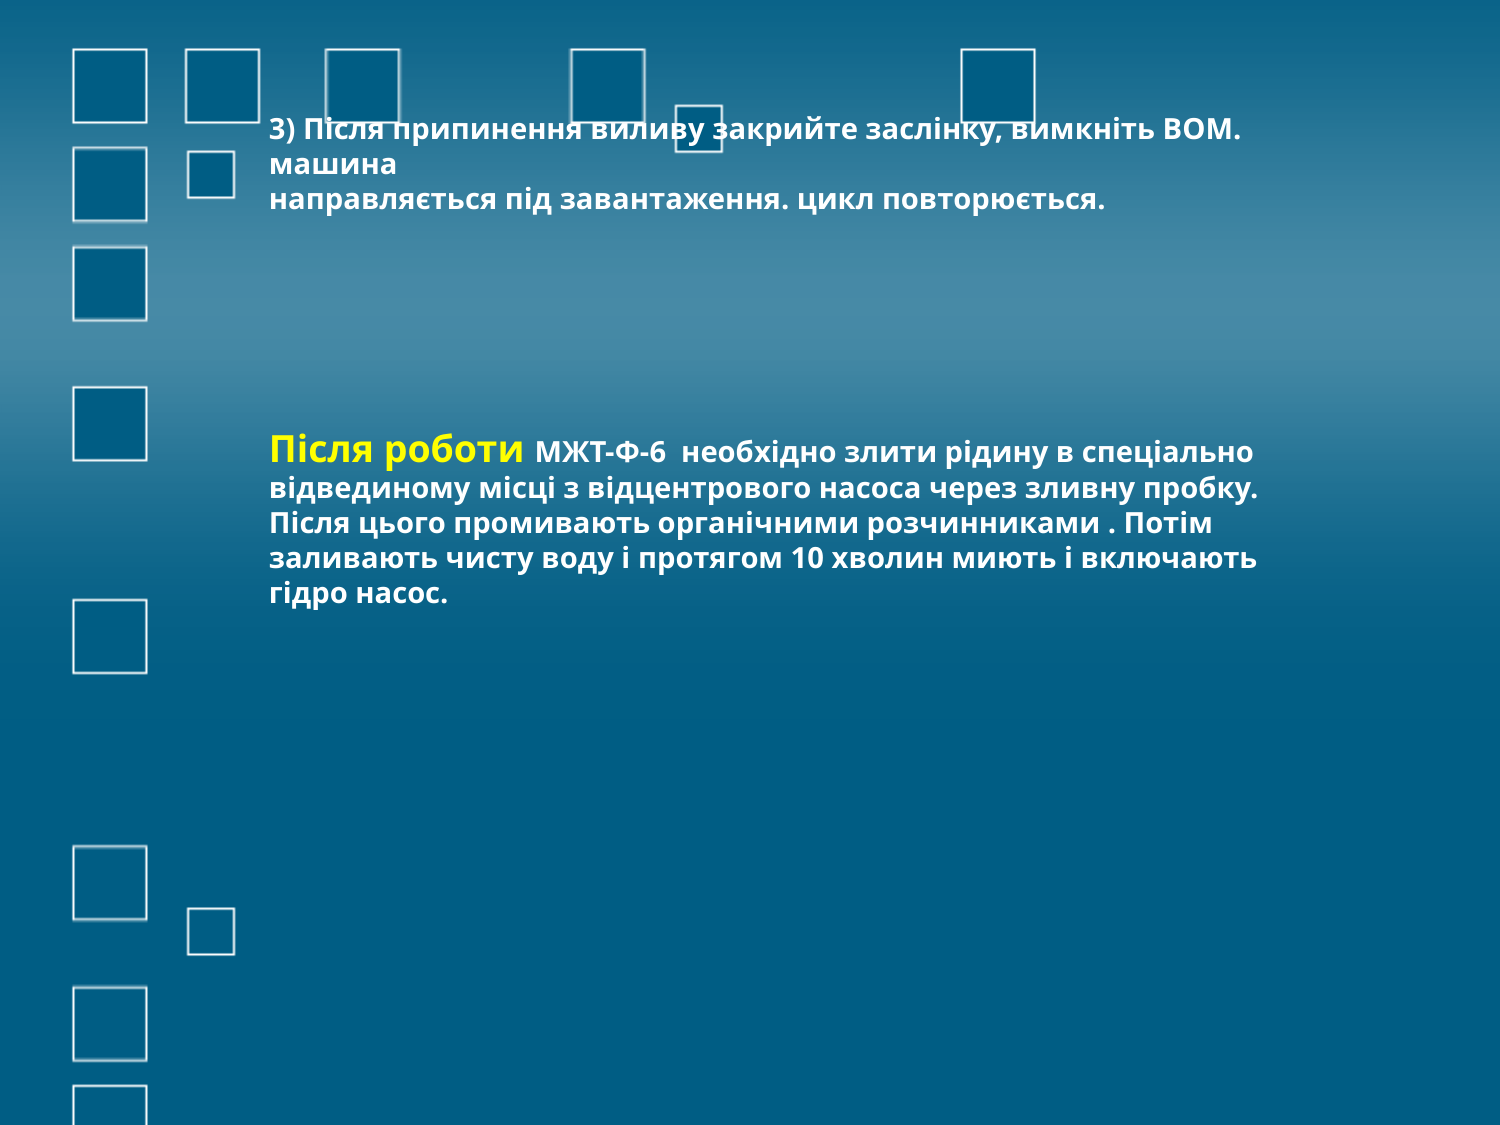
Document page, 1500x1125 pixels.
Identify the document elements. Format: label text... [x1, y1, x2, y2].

title 3) Після припинення виливу закрийте заслінку, вимкніть ВОМ. машина направляється під завантаження. цикл повторюється. Після роботи МЖТ-Ф-6 необхідно злити рідину в спеціально відвединому місці з відцентрового насоса через зливну пробку. Після цього промивають органічними розчинниками . Потім заливають чисту воду і протягом 10 хволин миють і включають гідро насос. [253, 479, 1342, 618]
picture [72, 599, 147, 674]
picture [72, 1085, 147, 1125]
picture [72, 985, 147, 1062]
picture [187, 908, 235, 956]
picture [0, 11, 1500, 578]
picture [72, 845, 147, 922]
